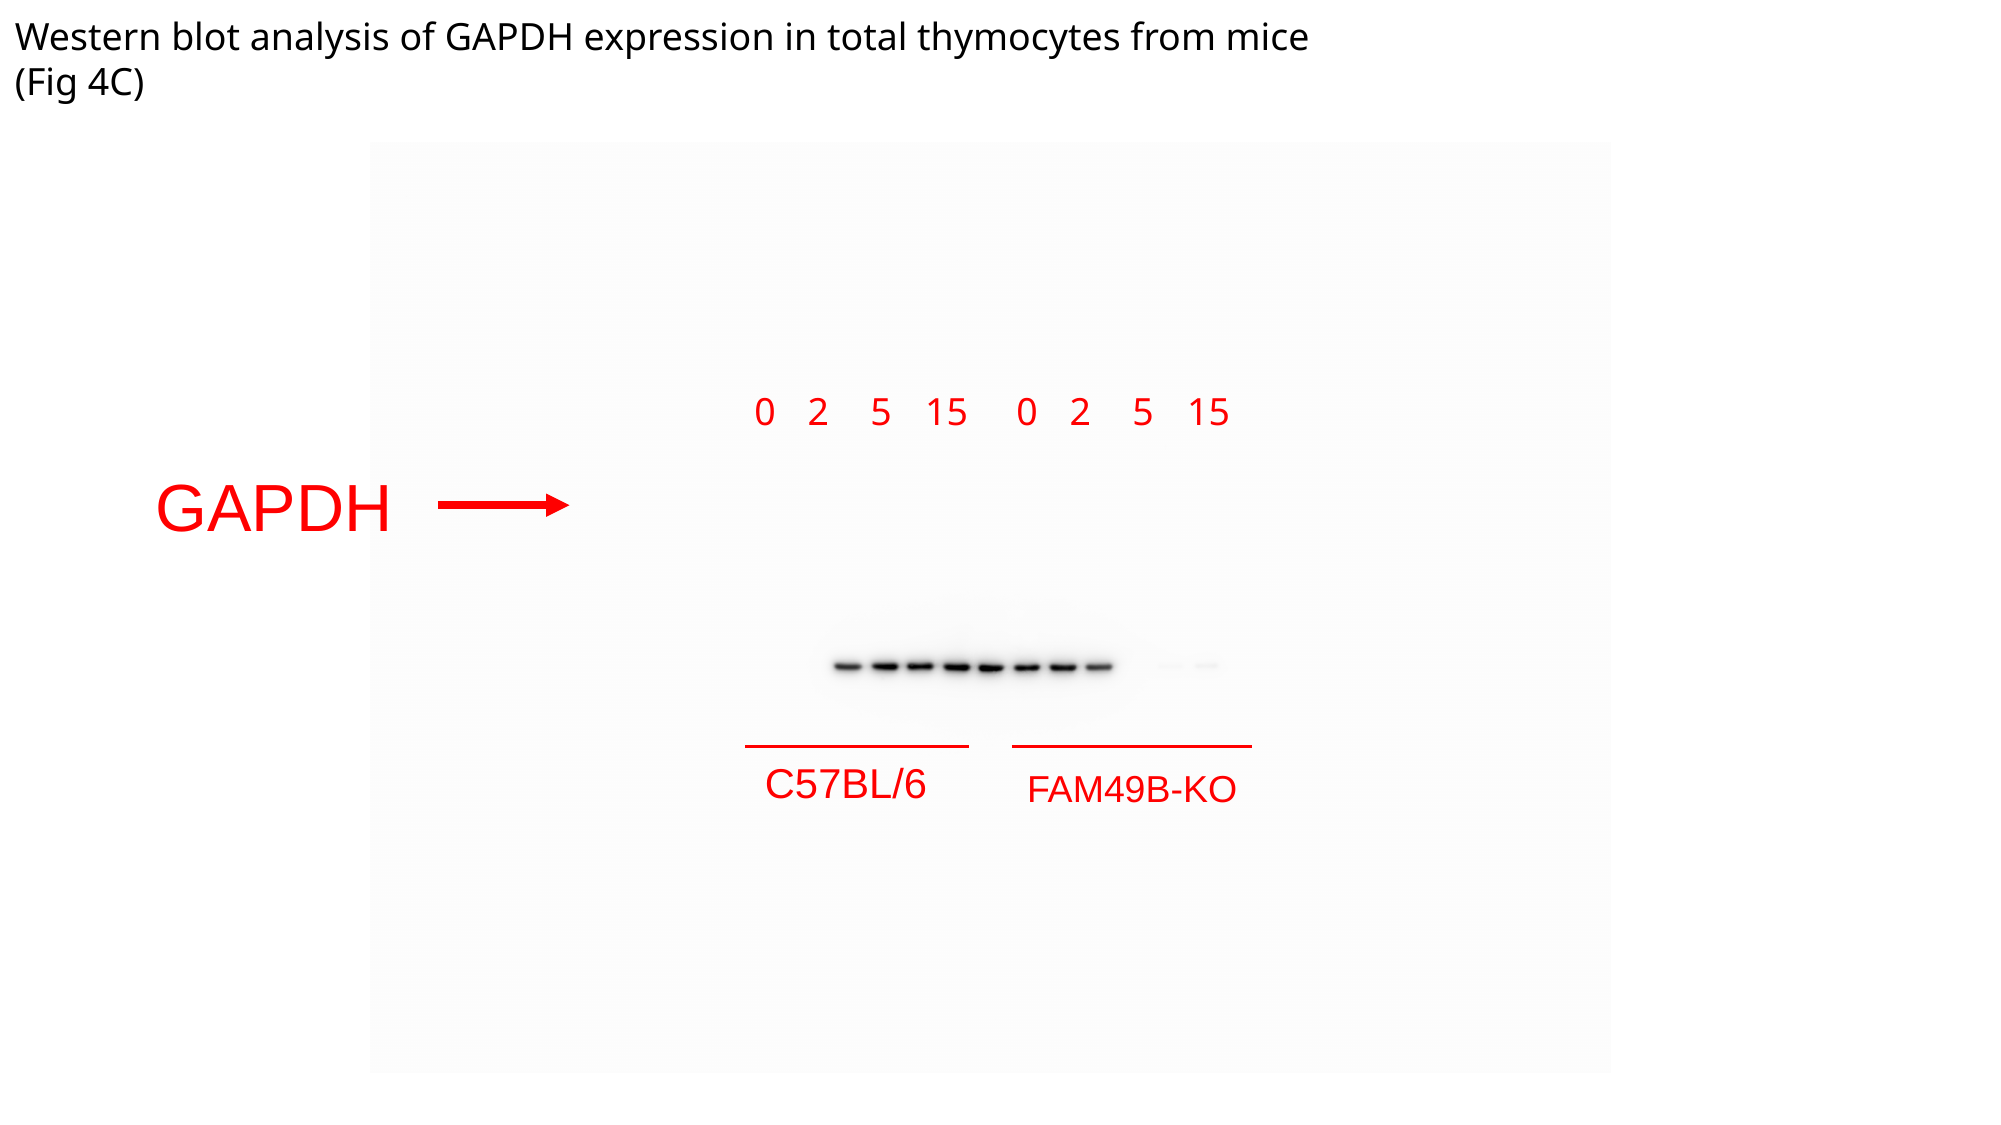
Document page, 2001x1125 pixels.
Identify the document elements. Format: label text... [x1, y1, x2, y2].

text_box GAPDH [111, 456, 370, 552]
text_box Western blot analysis of GAPDH expression in total thymocytes from mice (Fig 4C) [0, 5, 1813, 110]
picture [370, 141, 1611, 1073]
